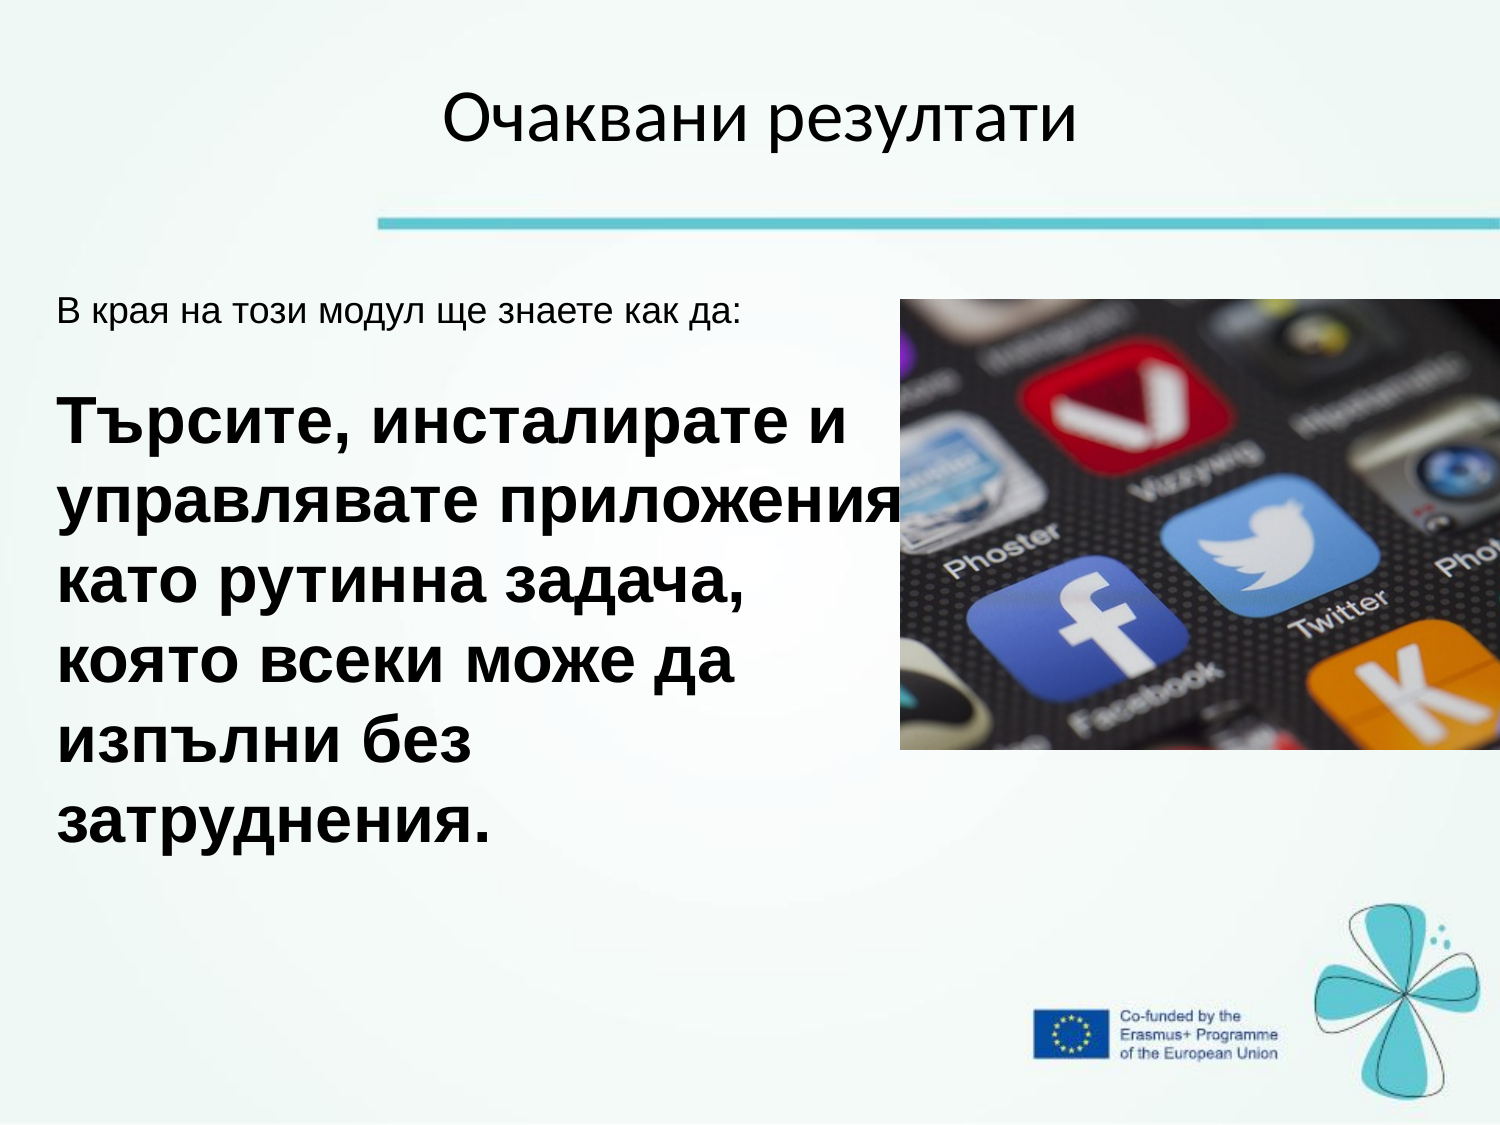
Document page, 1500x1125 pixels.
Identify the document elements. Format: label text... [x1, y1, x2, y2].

text_box Очаквани резултати [373, 58, 1148, 164]
text_box В края на този модул ще знаете как да: Търсите, инсталирате и управлявате приложения като рутинна задача, която всеки може да изпълни без затруднения. [41, 278, 1481, 1044]
picture [0, 0, 1500, 1125]
